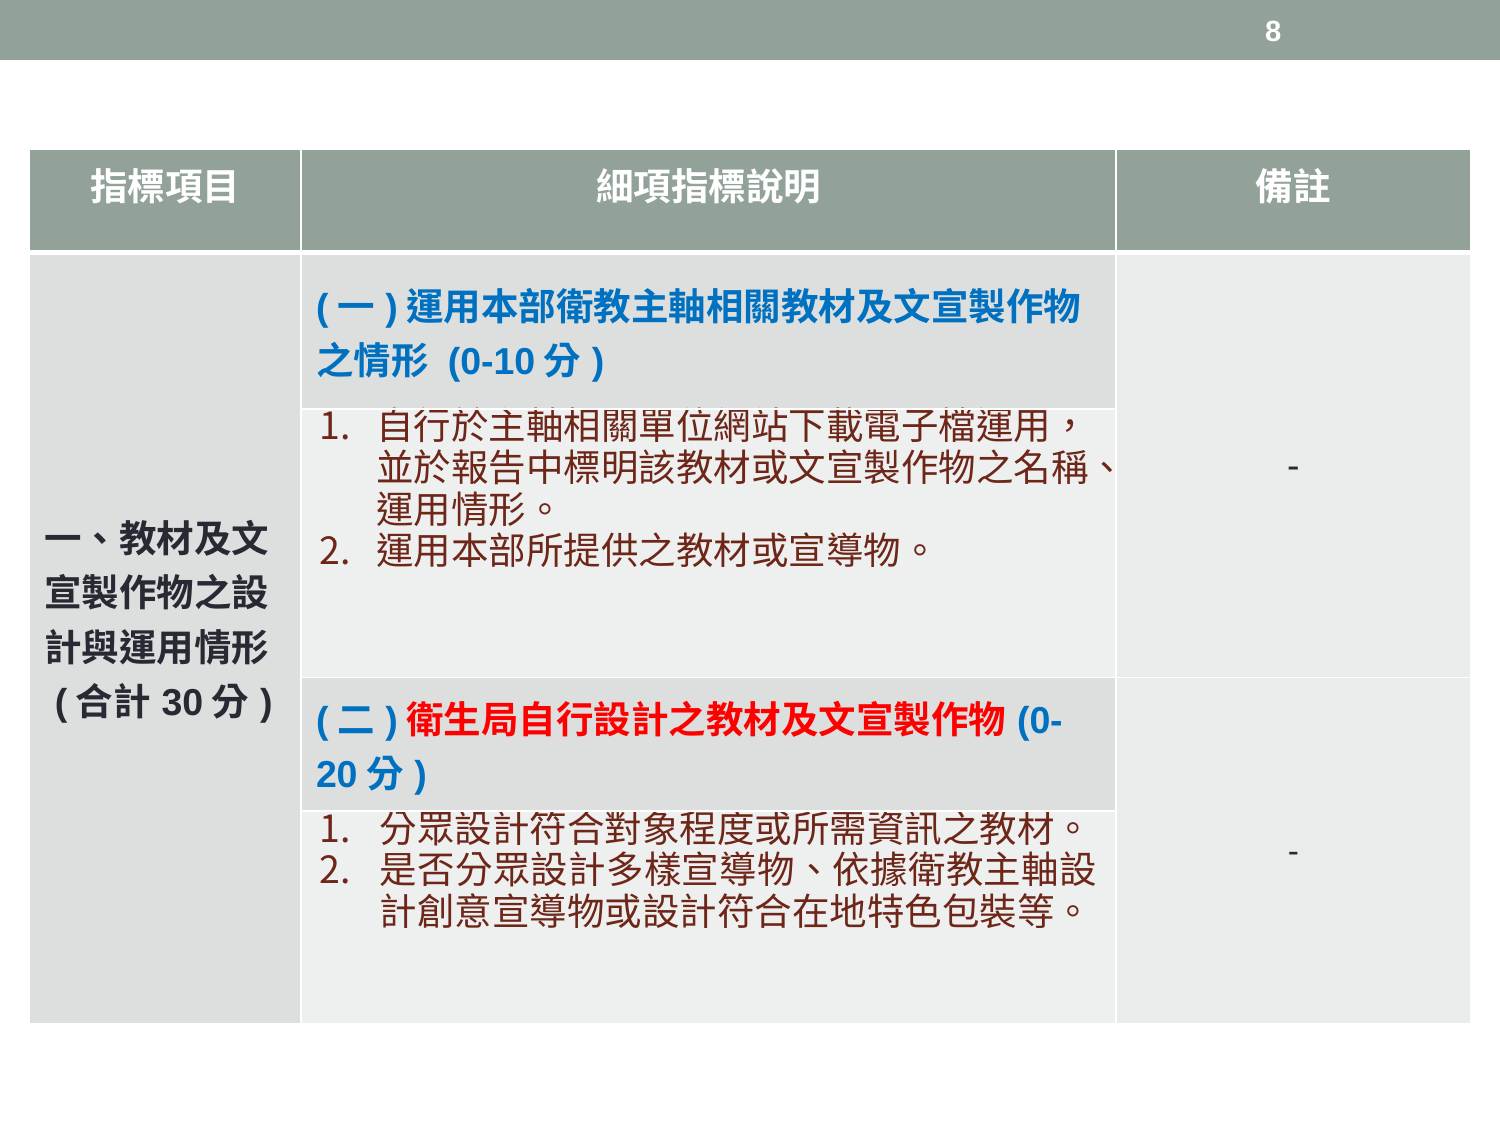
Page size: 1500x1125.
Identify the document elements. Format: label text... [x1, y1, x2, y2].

table_cell 分眾設計符合對象程度或所需資訊之教材。 是否分眾設計多樣宣導物、依據衛教主軸設計創意宣導物或設計符合在地特色包裝等。 [302, 812, 1115, 1023]
table_cell - [1117, 678, 1470, 1023]
table_header 細項指標說明 [302, 150, 1115, 250]
table_header 指標項目 [30, 150, 300, 250]
slide_number 8 [1250, 3, 1425, 57]
table_cell 自行於主軸相關單位網站下載電子檔運用，並於報告中標明該教材或文宣製作物之名稱、運用情形。 運用本部所提供之教材或宣導物。 [302, 410, 1115, 677]
table_cell (二)衛生局自行設計之教材及文宣製作物(0-20分) [302, 678, 1115, 810]
table_cell (一)運用本部衛教主軸相關教材及文宣製作物之情形 (0-10分) [302, 255, 1115, 408]
table_cell - [1117, 255, 1470, 677]
table_cell 一、教材及文宣製作物之設計與運用情形 (合計30分) [30, 255, 300, 1023]
table_header 備註 [1117, 150, 1470, 250]
